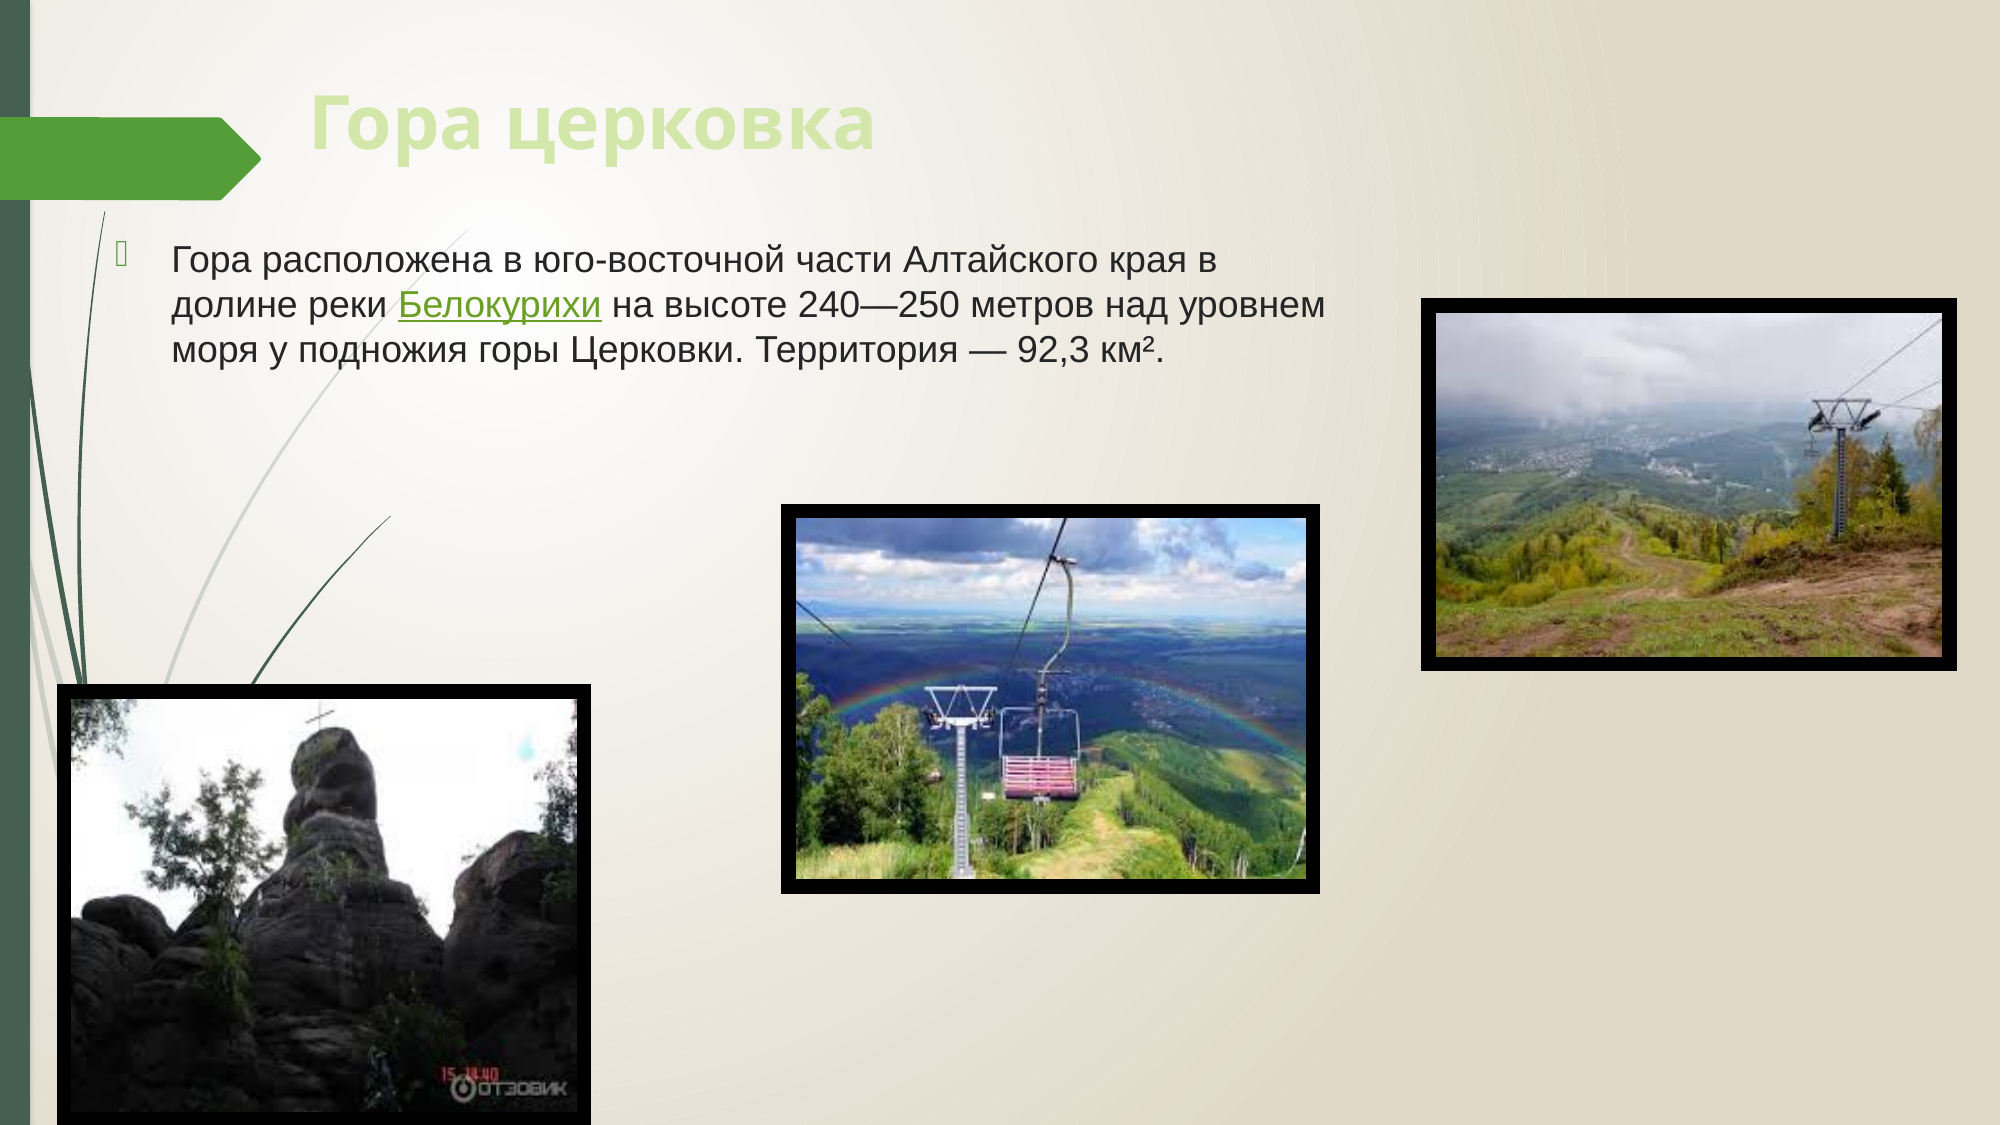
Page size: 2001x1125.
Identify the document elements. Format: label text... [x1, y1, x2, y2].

picture [795, 518, 1306, 880]
picture [71, 698, 577, 1113]
list Гора расположена в юго-восточной части Алтайского края в долине реки Белокурихи на высоте 240—250 метров над уровнем моря у подножия горы Церковки. Территория — 92,3 км². [100, 227, 1358, 496]
picture [1435, 312, 1943, 658]
title Гора церковка [293, 66, 1756, 277]
